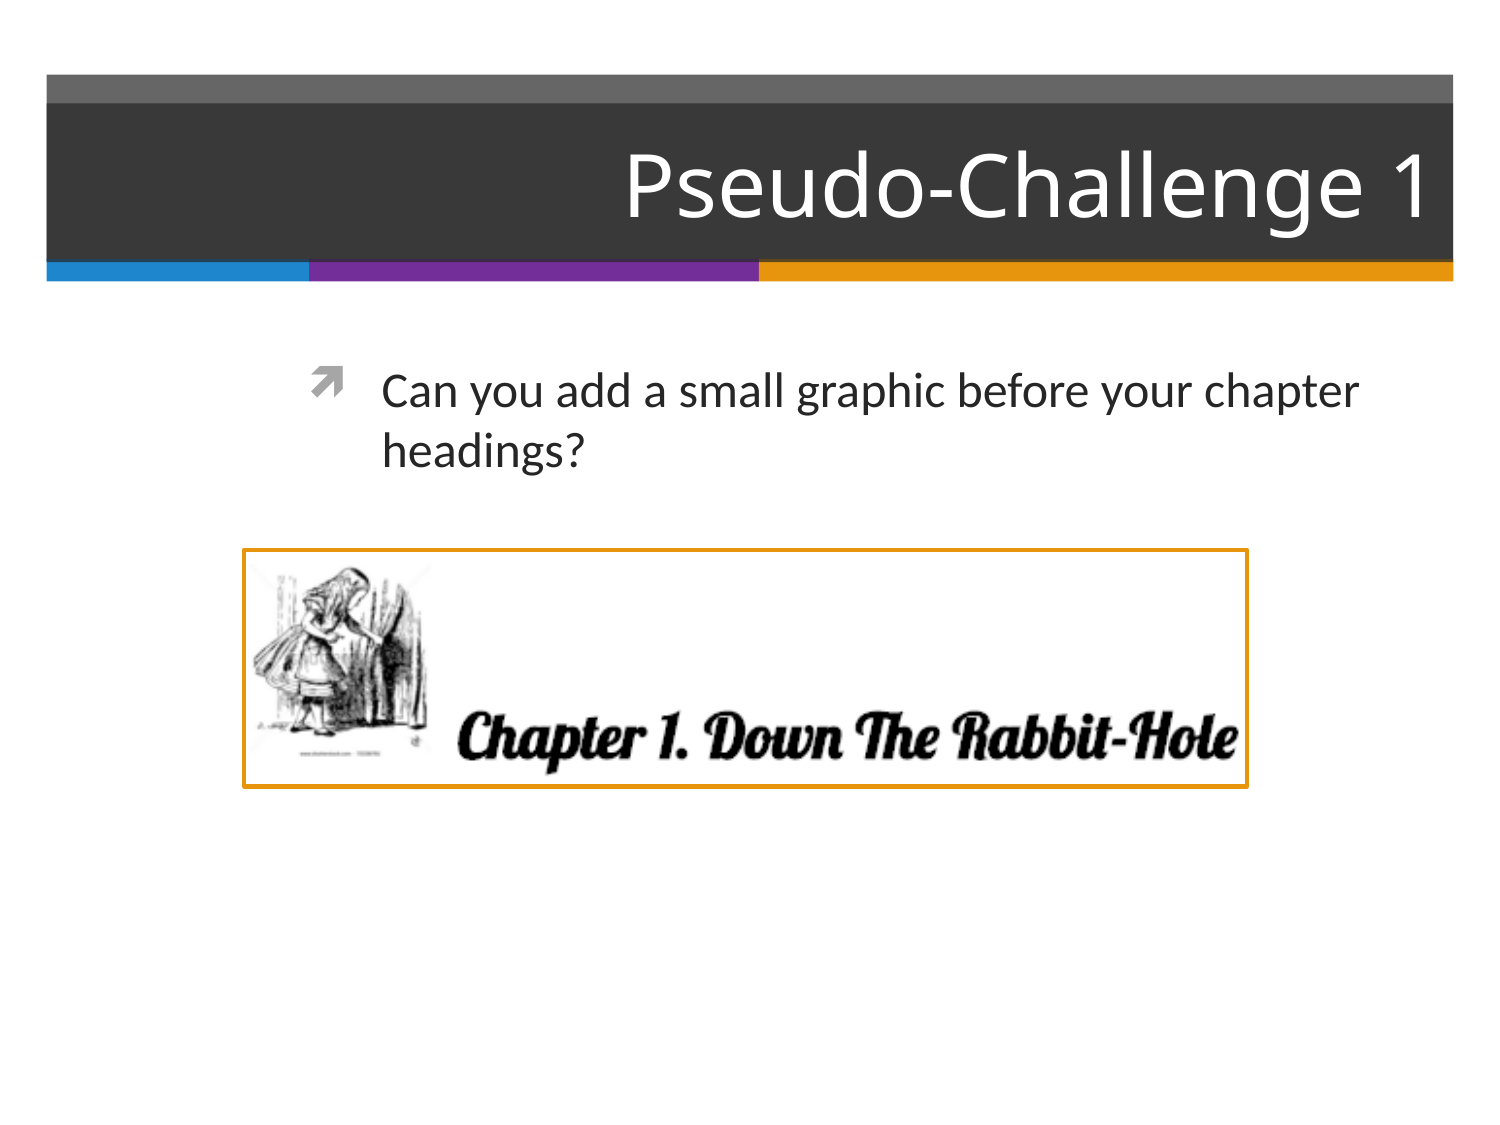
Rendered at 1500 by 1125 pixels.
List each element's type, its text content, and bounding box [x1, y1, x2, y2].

title Pseudo-Challenge 1 [46, 103, 1454, 263]
picture [245, 551, 1246, 785]
list Can you add a small graphic before your chapter headings? [292, 350, 1454, 1005]
